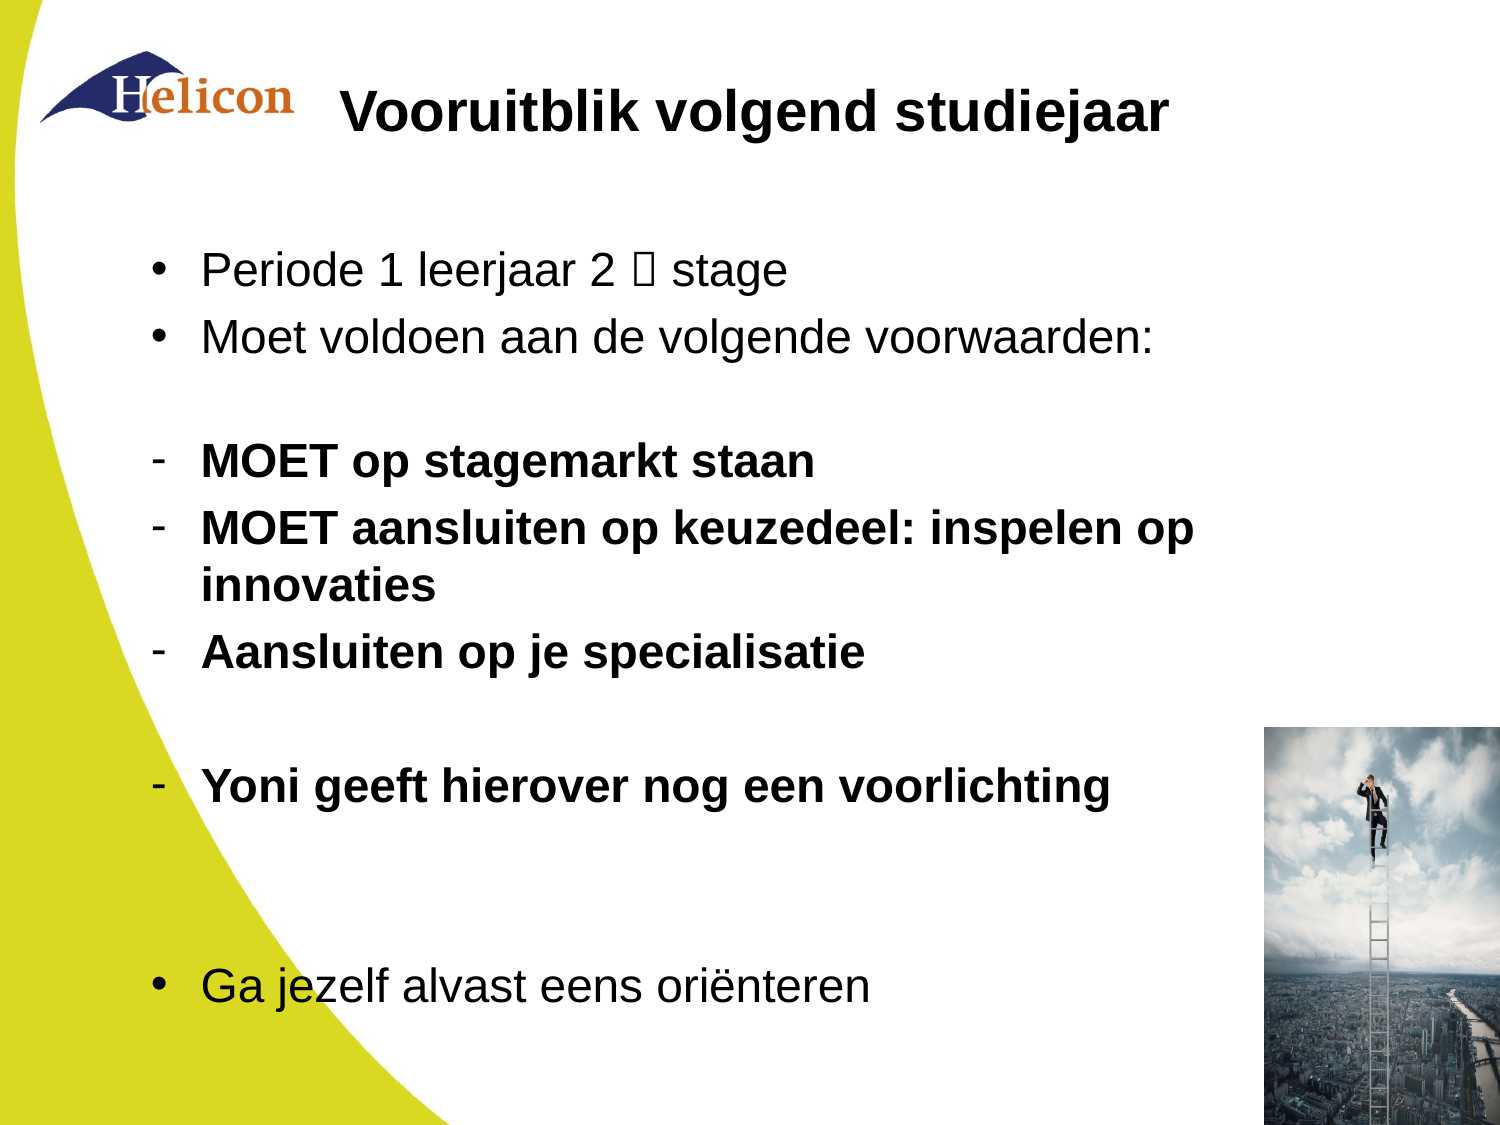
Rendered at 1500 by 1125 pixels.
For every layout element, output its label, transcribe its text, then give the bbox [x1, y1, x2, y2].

picture [0, 0, 1500, 1125]
list Periode 1 leerjaar 2  stage Moet voldoen aan de volgende voorwaarden: MOET op stagemarkt staan MOET aansluiten op keuzedeel: inspelen op innovaties Aansluiten op je specialisatie Yoni geeft hierover nog een voorlichting Ga jezelf alvast eens oriënteren [135, 231, 1376, 1024]
title Vooruitblik volgend studiejaar [324, 54, 1415, 161]
